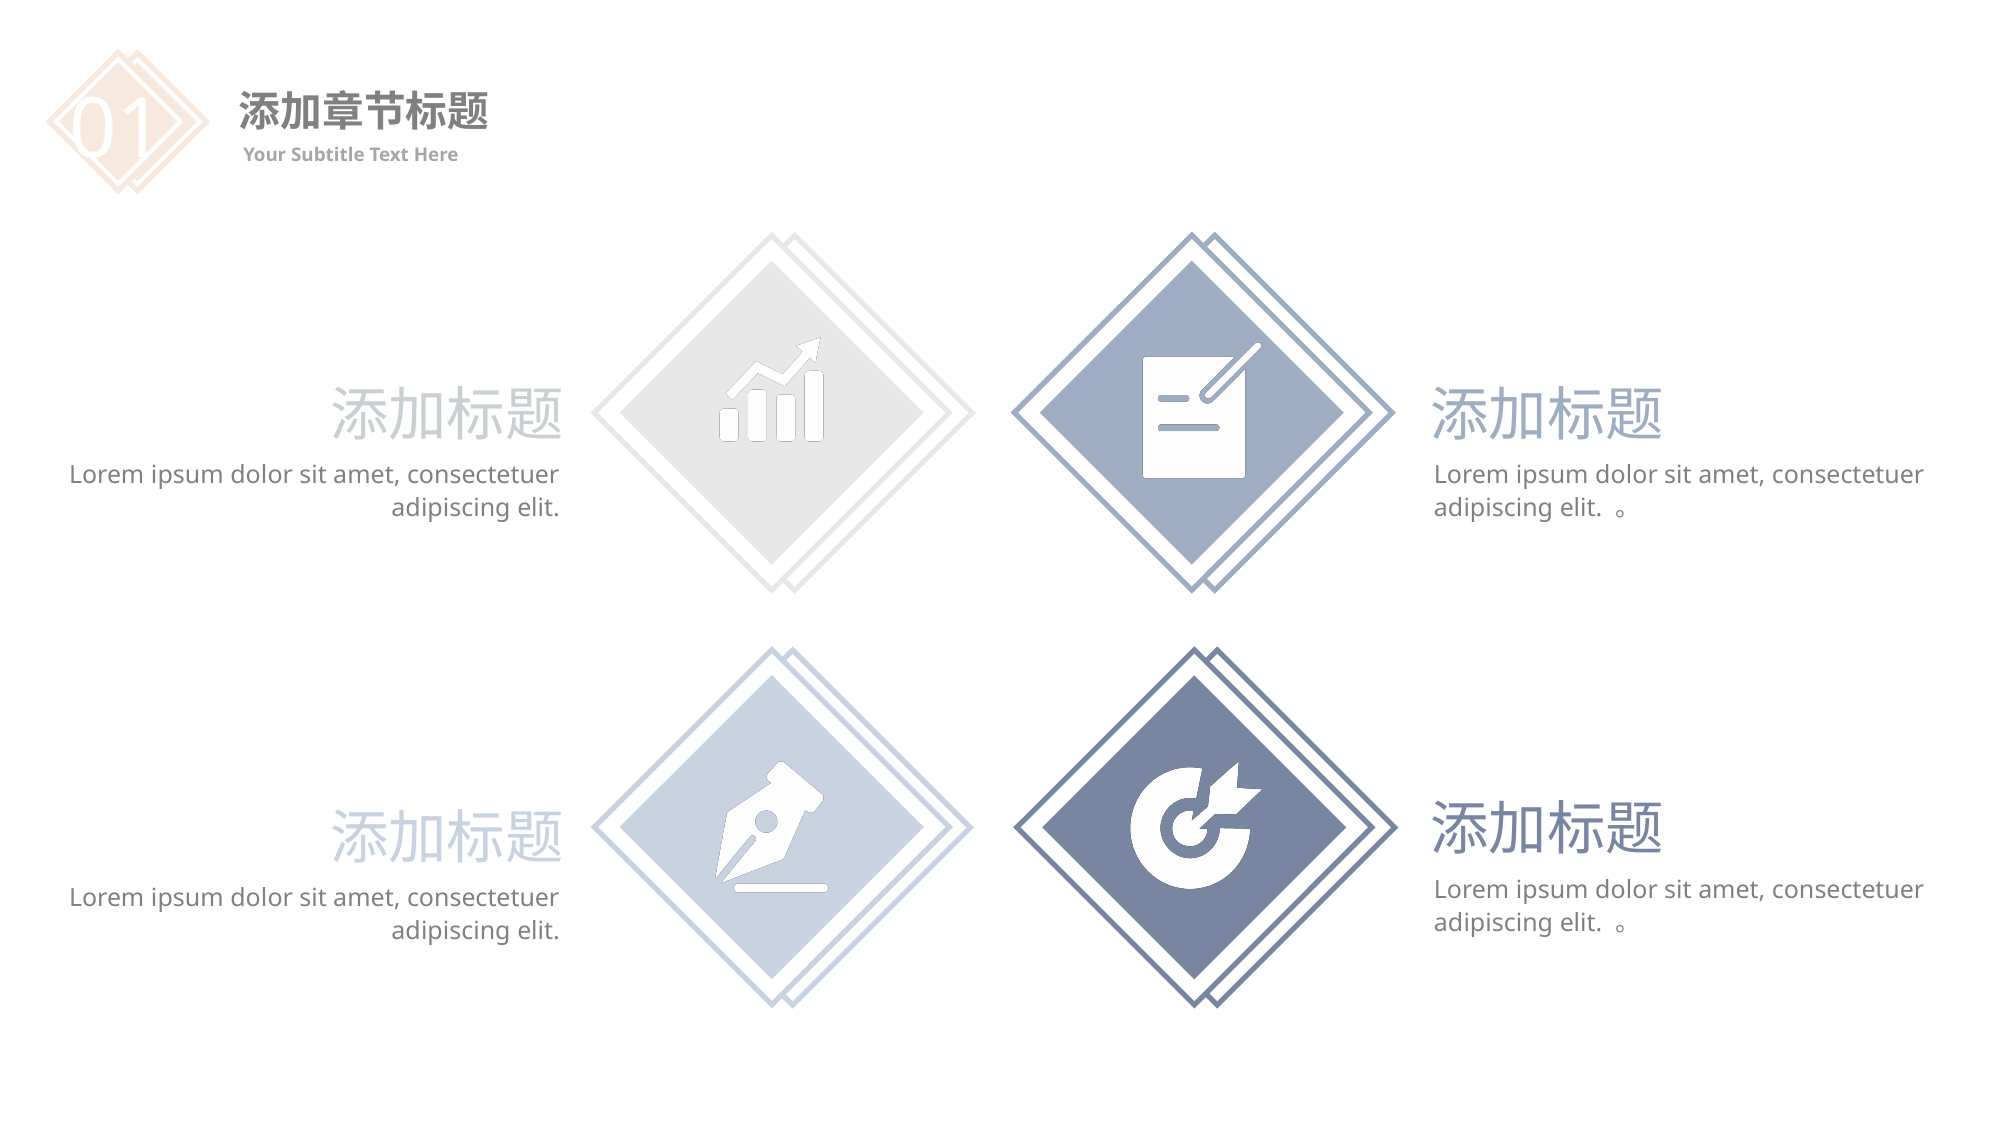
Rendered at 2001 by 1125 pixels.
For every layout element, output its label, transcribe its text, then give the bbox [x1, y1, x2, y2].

text_box 添加标题 [261, 369, 578, 447]
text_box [594, 649, 971, 1005]
picture [696, 314, 847, 465]
picture [1116, 752, 1267, 903]
text_box Your Subtitle Text Here [228, 140, 499, 169]
text_box 添加标题 [1415, 784, 1733, 861]
text_box 添加章节标题 [212, 77, 516, 143]
text_box Lorem ipsum dolor sit amet, consectetuer adipiscing elit. [35, 447, 579, 531]
text_box 添加标题 [1415, 369, 1733, 447]
text_box Lorem ipsum dolor sit amet, consectetuer adipiscing elit. [35, 869, 579, 954]
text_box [594, 235, 973, 591]
text_box 添加标题 [261, 792, 578, 869]
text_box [1014, 235, 1393, 590]
picture [696, 751, 847, 902]
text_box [1016, 649, 1395, 1005]
text_box Lorem ipsum dolor sit amet, consectetuer adipiscing elit. 。 [1415, 447, 1959, 531]
picture [1119, 337, 1270, 488]
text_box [49, 52, 207, 191]
text_box Lorem ipsum dolor sit amet, consectetuer adipiscing elit. 。 [1415, 861, 1959, 946]
